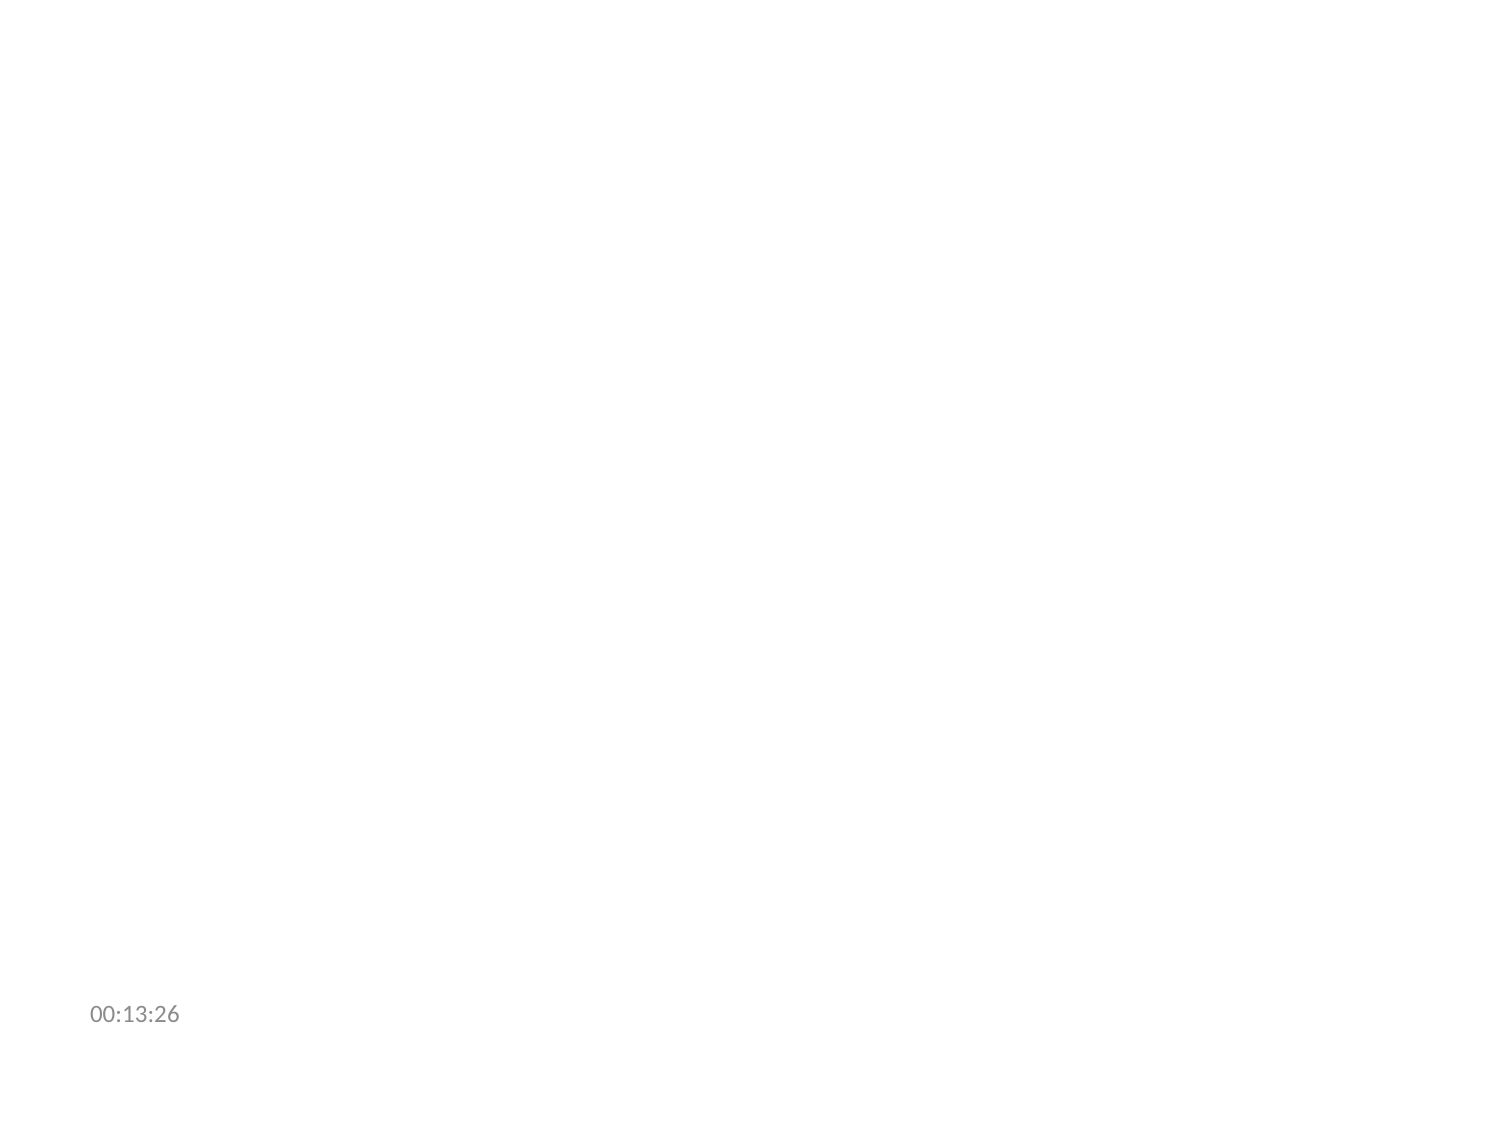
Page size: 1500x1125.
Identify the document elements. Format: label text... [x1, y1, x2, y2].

text_box 15:35:09 [75, 982, 425, 1043]
